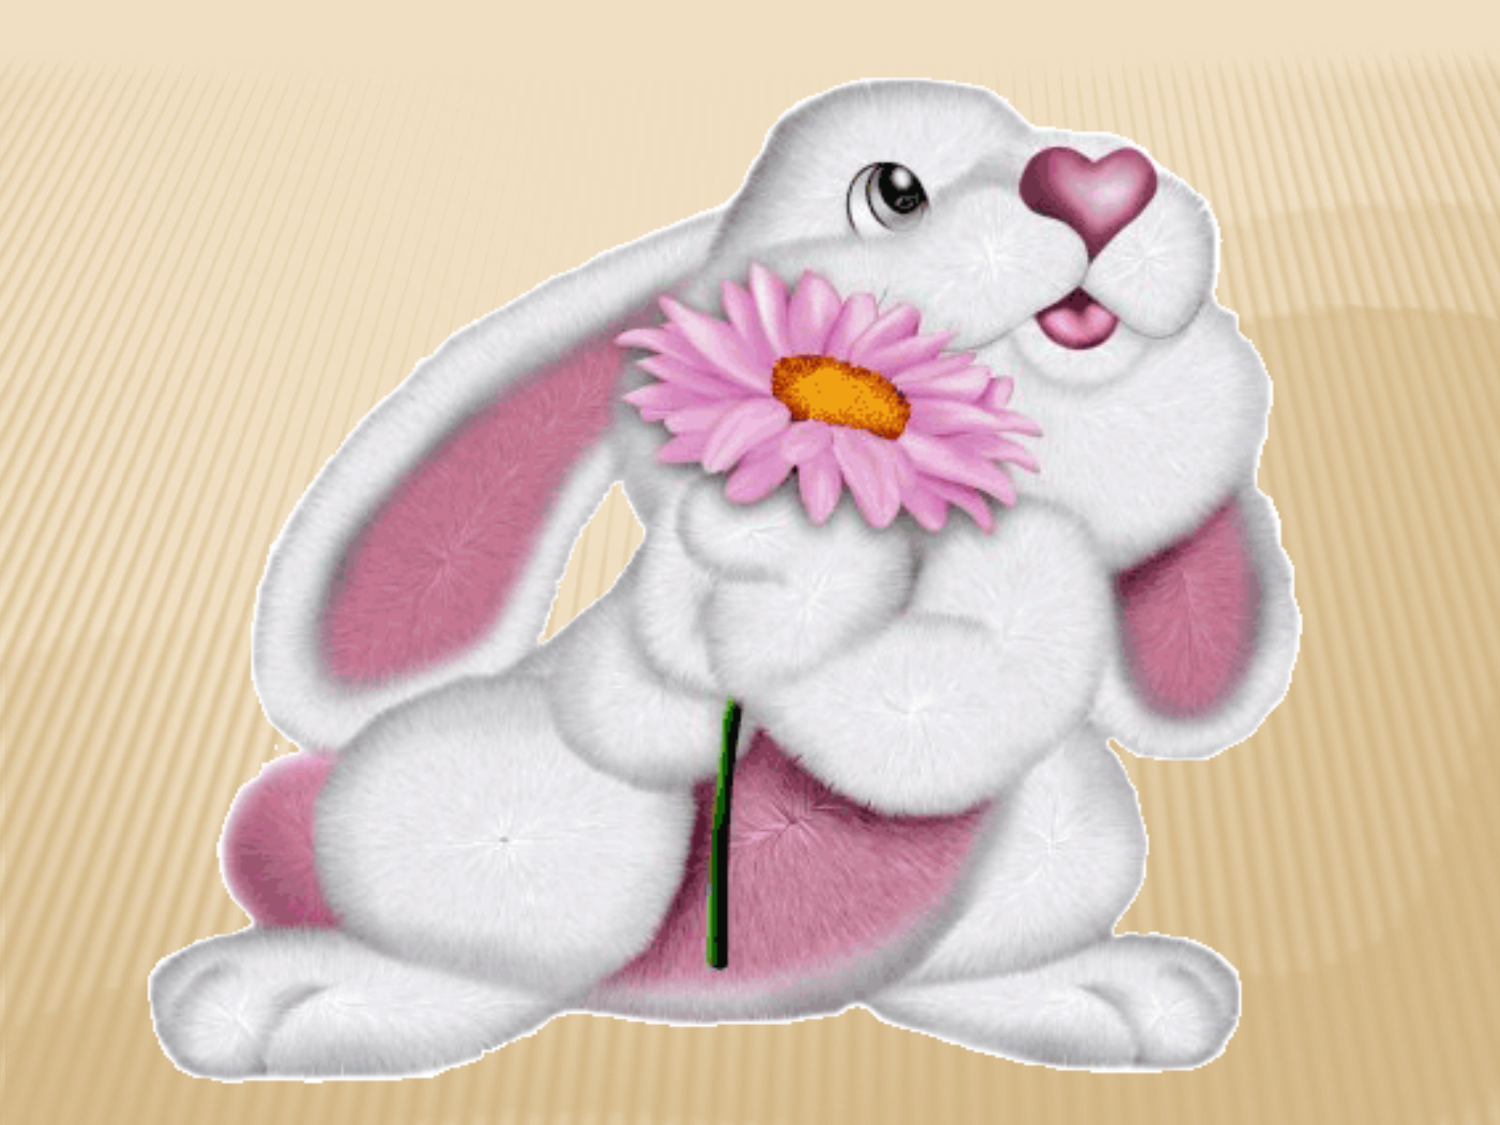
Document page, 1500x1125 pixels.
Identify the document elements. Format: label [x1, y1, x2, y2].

picture [93, 34, 1372, 1125]
